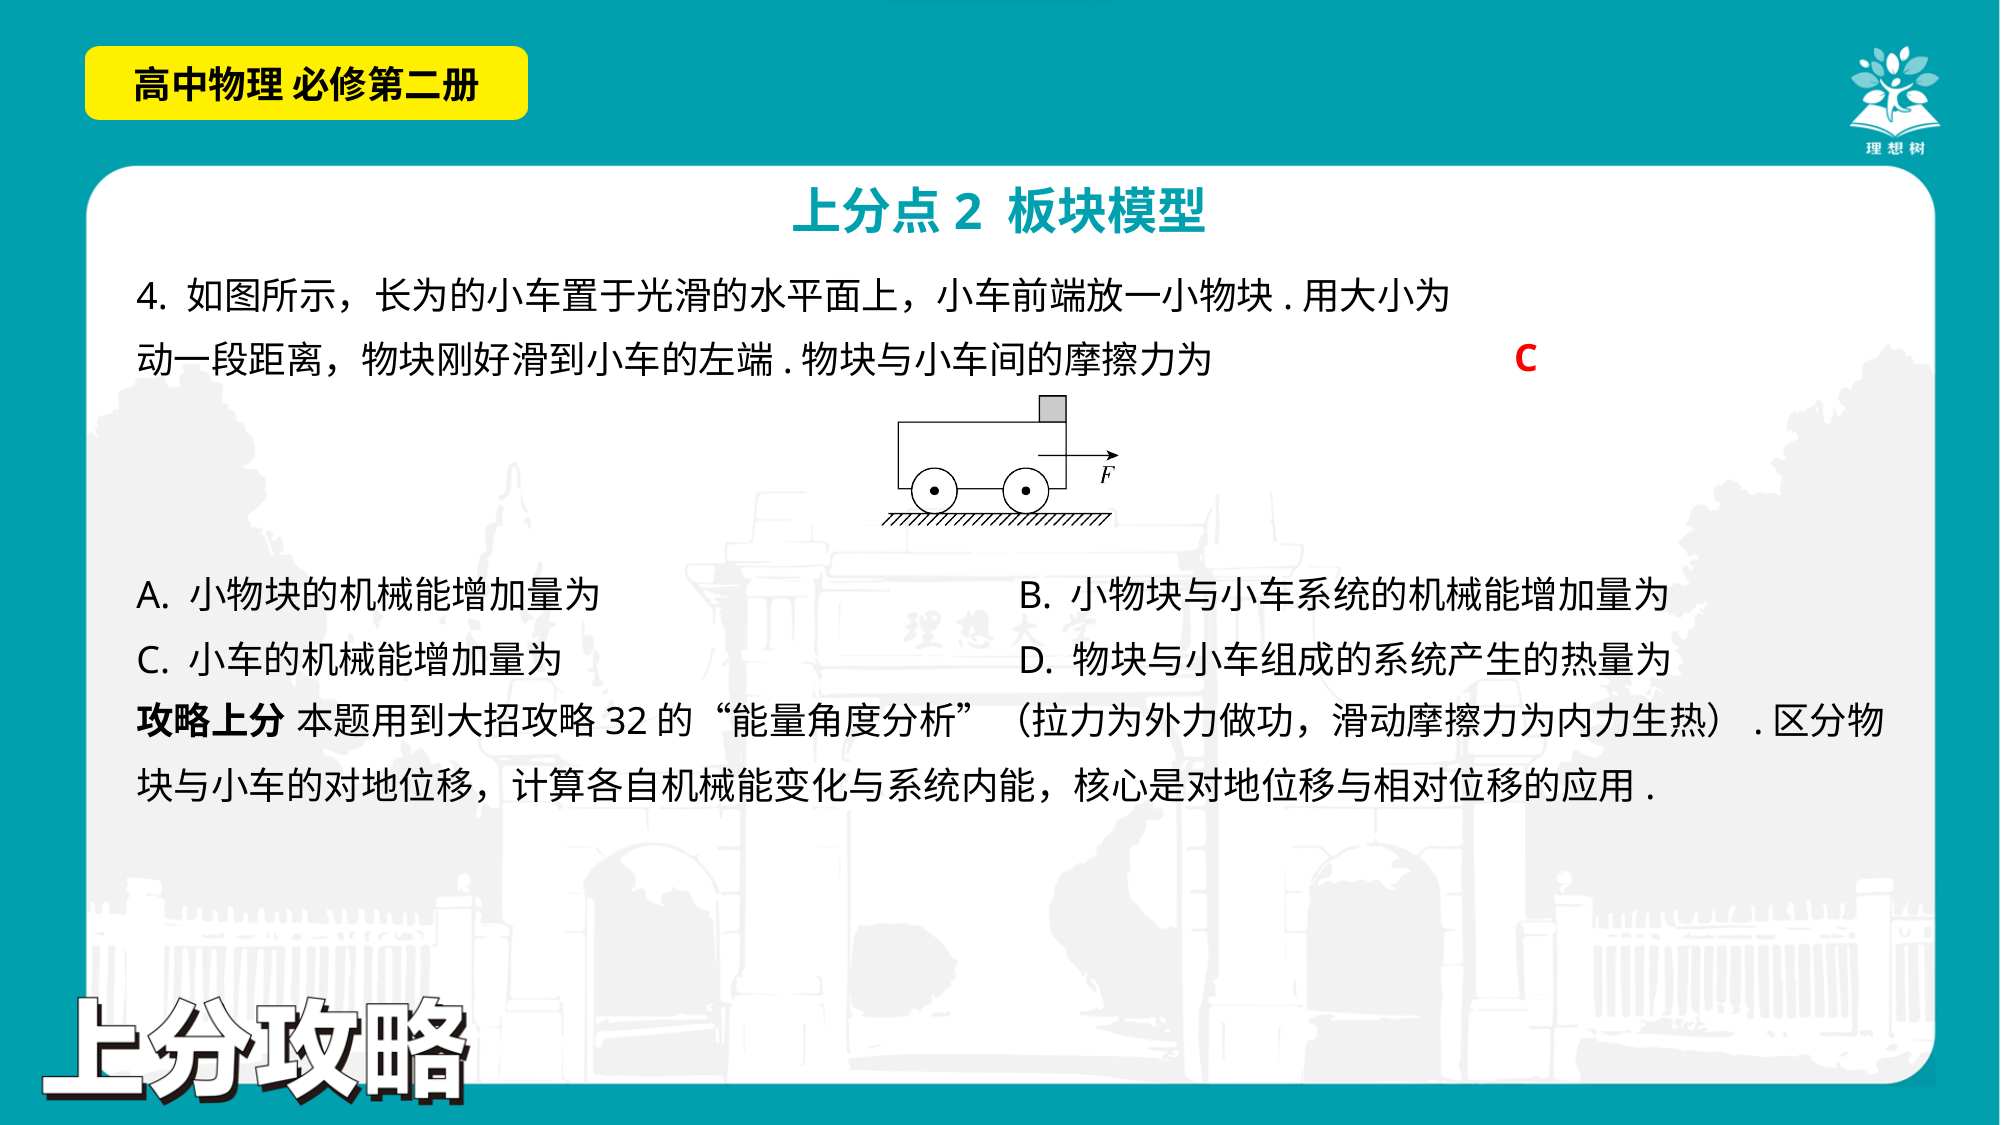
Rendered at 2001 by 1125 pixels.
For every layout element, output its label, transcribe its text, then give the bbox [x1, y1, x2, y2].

text_box C [1498, 314, 1554, 373]
picture [0, 0, 2000, 1125]
text_box 攻略上分 本题用到大招攻略32的“能量角度分析”（拉力为外力做功，滑动摩擦力为内力生热）.区分物 块与小车的对地位移，计算各自机械能变化与系统内能，核心是对地位移与相对位移的应用. [136, 673, 1865, 800]
